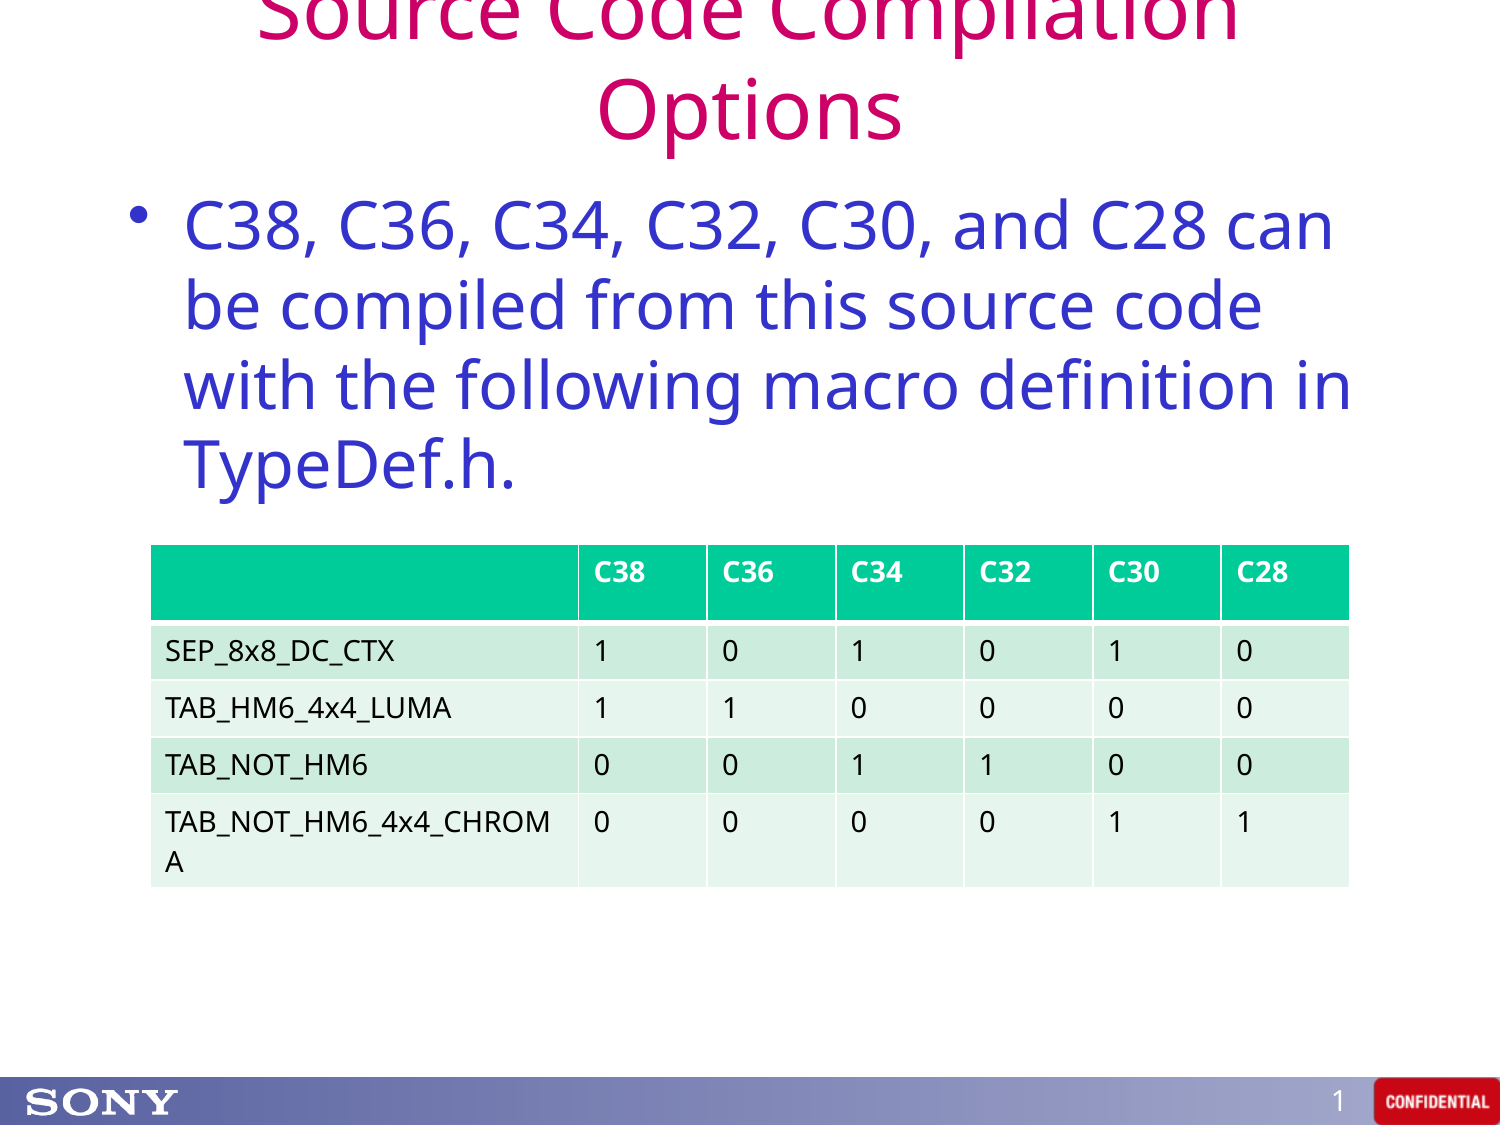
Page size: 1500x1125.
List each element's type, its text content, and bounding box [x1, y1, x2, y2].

title Source Code Compilation Options [112, 0, 1388, 115]
table_cell 0 [708, 626, 835, 679]
table_cell 0 [579, 794, 706, 887]
table_cell 0 [837, 681, 963, 736]
table_cell 0 [1094, 681, 1220, 736]
slide_number 1 [1049, 1074, 1363, 1125]
table_cell 1 [708, 681, 835, 736]
table_cell 1 [1094, 794, 1220, 887]
table_header C32 [965, 545, 1092, 620]
table_cell 0 [1094, 738, 1220, 793]
table_header C28 [1222, 545, 1349, 620]
table_cell 0 [965, 681, 1092, 736]
table_cell 1 [965, 738, 1092, 793]
table_cell 0 [579, 738, 706, 793]
table_cell 0 [708, 738, 835, 793]
table_cell 0 [965, 626, 1092, 679]
table_cell 0 [1222, 626, 1349, 679]
table_cell TAB_NOT_HM6_4x4_CHROMA [151, 794, 578, 887]
table_cell 0 [1222, 681, 1349, 736]
table_header C36 [708, 545, 835, 620]
table_cell 1 [837, 626, 963, 679]
table_cell 0 [965, 794, 1092, 887]
table_cell TAB_NOT_HM6 [151, 738, 578, 793]
picture [1368, 1071, 1500, 1125]
table_cell 0 [837, 794, 963, 887]
table_cell 1 [579, 626, 706, 679]
table_cell 0 [1222, 738, 1349, 793]
table_cell 1 [579, 681, 706, 736]
picture [26, 1088, 178, 1116]
table_cell 1 [837, 738, 963, 793]
table_cell SEP_8x8_DC_CTX [151, 626, 578, 679]
table_header C38 [579, 545, 706, 620]
table_header [151, 545, 578, 620]
list C38, C36, C34, C32, C30, and C28 can be compiled from this source code with the following macro definition in TypeDef.h. [112, 174, 1388, 1076]
table_header C34 [837, 545, 963, 620]
table_header C30 [1094, 545, 1220, 620]
table_cell 1 [1222, 794, 1349, 887]
table_cell TAB_HM6_4x4_LUMA [151, 681, 578, 736]
table_cell 1 [1094, 626, 1220, 679]
table_cell 0 [708, 794, 835, 887]
